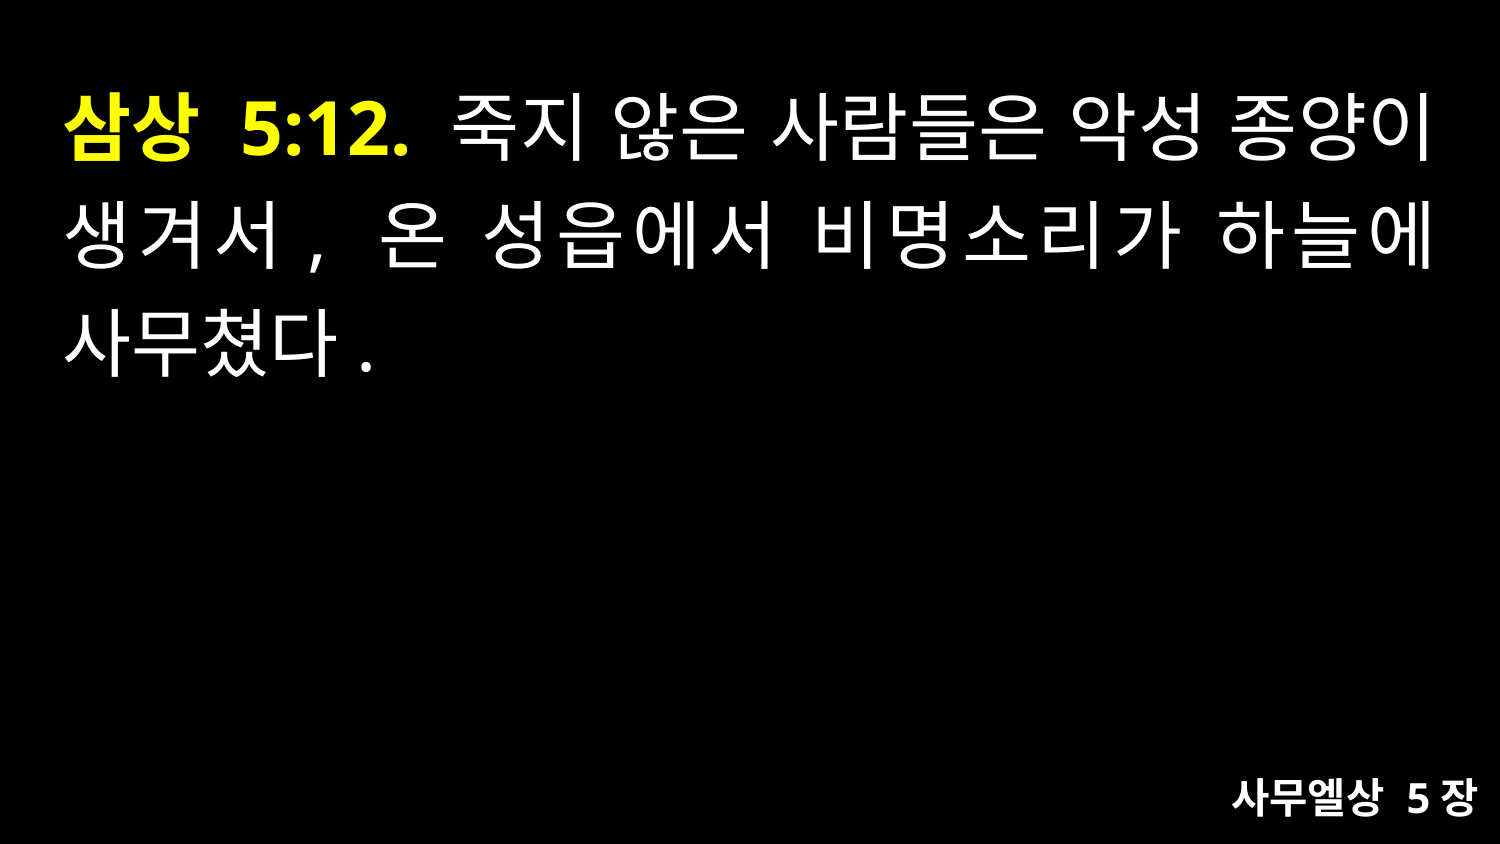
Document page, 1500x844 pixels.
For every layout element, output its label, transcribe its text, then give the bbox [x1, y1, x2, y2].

title 삼상 5:12. 죽지 않은 사람들은 악성 종양이 생겨서, 온 성읍에서 비명소리가 하늘에 사무쳤다. [0, 0, 1500, 844]
subtitle 사무엘상 5장 [916, 770, 1500, 844]
